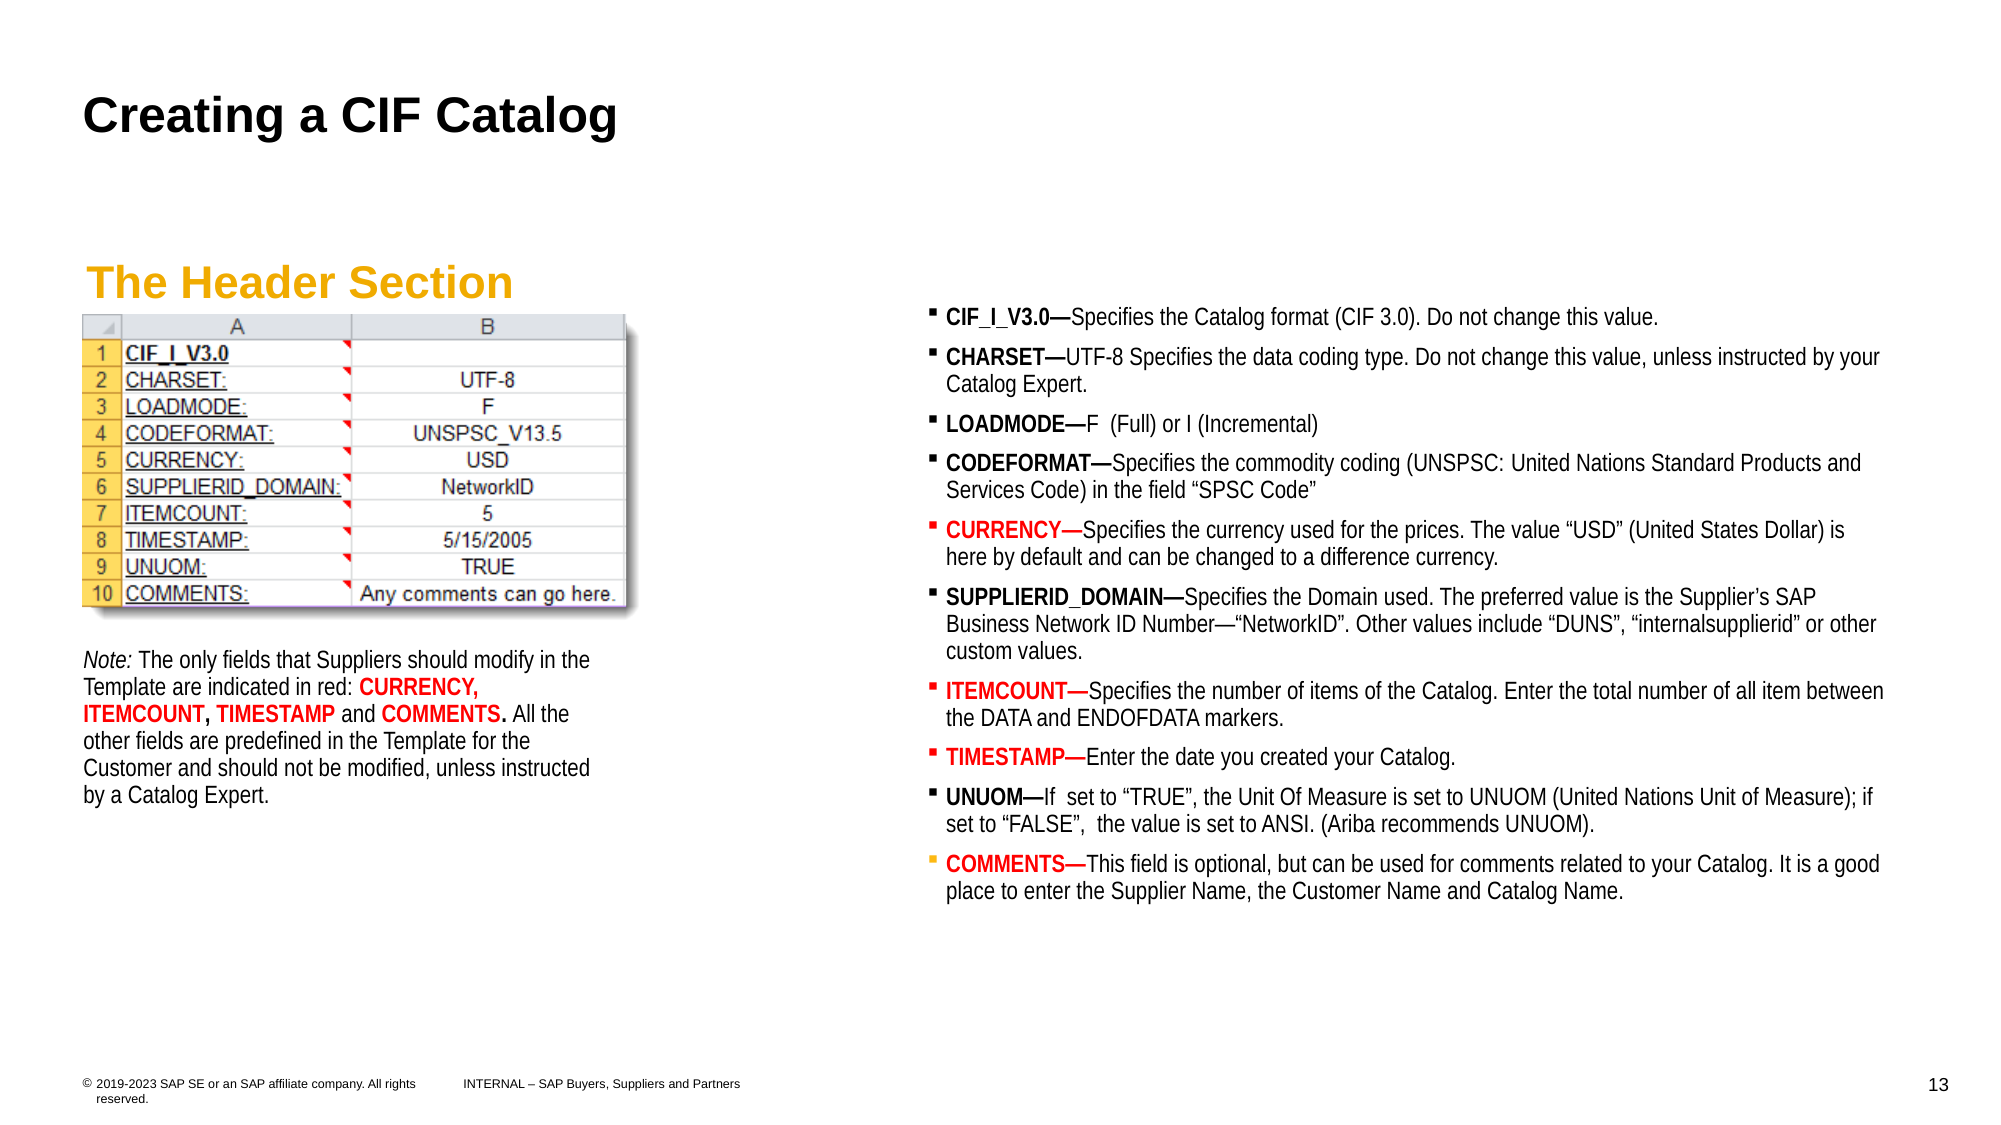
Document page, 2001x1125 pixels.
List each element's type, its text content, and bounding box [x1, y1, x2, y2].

text_box The Header Section [71, 252, 1396, 537]
picture [82, 314, 651, 631]
title Creating a CIF Catalog [82, 82, 1918, 144]
text_box Note: The only fields that Suppliers should modify in the Template are indicated in red: CURRENCY, ITEMCOUNT, TIMESTAMP and COMMENTS. All the other fields are predefined in the Template for the Customer and should not be modified, unless instructed by a Catalog Expert. [83, 646, 594, 881]
text_box CIF_I_V3.0—Specifies the Catalog format (CIF 3.0). Do not change this value. CHARSET—UTF-8 Specifies the data coding type. Do not change this value, unless instructed by your Catalog Expert. LOADMODE—F (Full) or I (Incremental) CODEFORMAT—Specifies the commodity coding (UNSPSC: United Nations Standard Products and Services Code) in the field “SPSC Code” CURRENCY—Specifies the currency used for the prices. The value “USD” (United States Dollar) is here by default and can be changed to a difference currency. SUPPLIERID_DOMAIN—Specifies the Domain used. The preferred value is the Supplier’s SAP Business Network ID Number—“NetworkID”. Other values include “DUNS”, “internalsupplierid” or other custom values. ITEMCOUNT—Specifies the number of items of the Catalog. Enter the total number of all item between the DATA and ENDOFDATA markers. TIMESTAMP—Enter the date you created your Catalog. UNUOM—If set to “TRUE”, the Unit Of Measure is set to UNUOM (United Nations Unit of Measure); if set to “FALSE”, the value is set to ANSI. (Ariba recommends UNUOM). COMMENTS—This field is optional, but can be used for comments related to your Catalog. It is a good place to enter the Supplier Name, the Customer Name and Catalog Name. [912, 296, 1905, 952]
